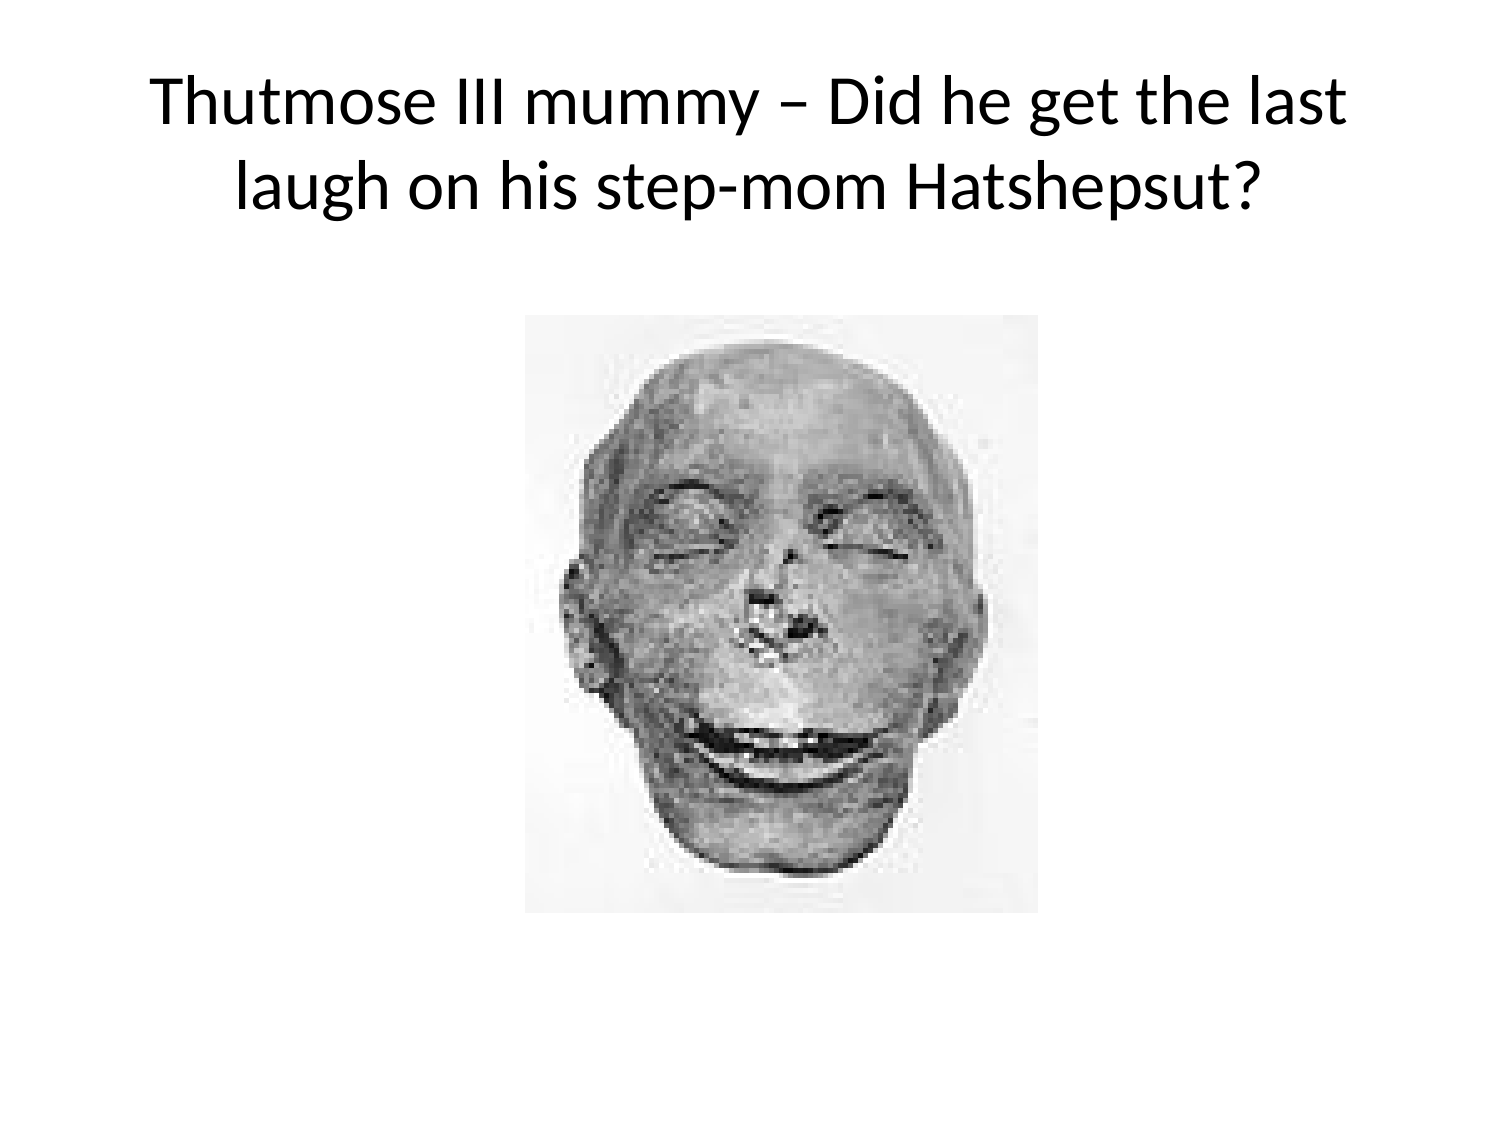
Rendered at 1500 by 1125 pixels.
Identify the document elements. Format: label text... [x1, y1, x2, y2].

title Thutmose III mummy – Did he get the last laugh on his step-mom Hatshepsut? [75, 45, 1425, 233]
picture [524, 315, 1038, 913]
